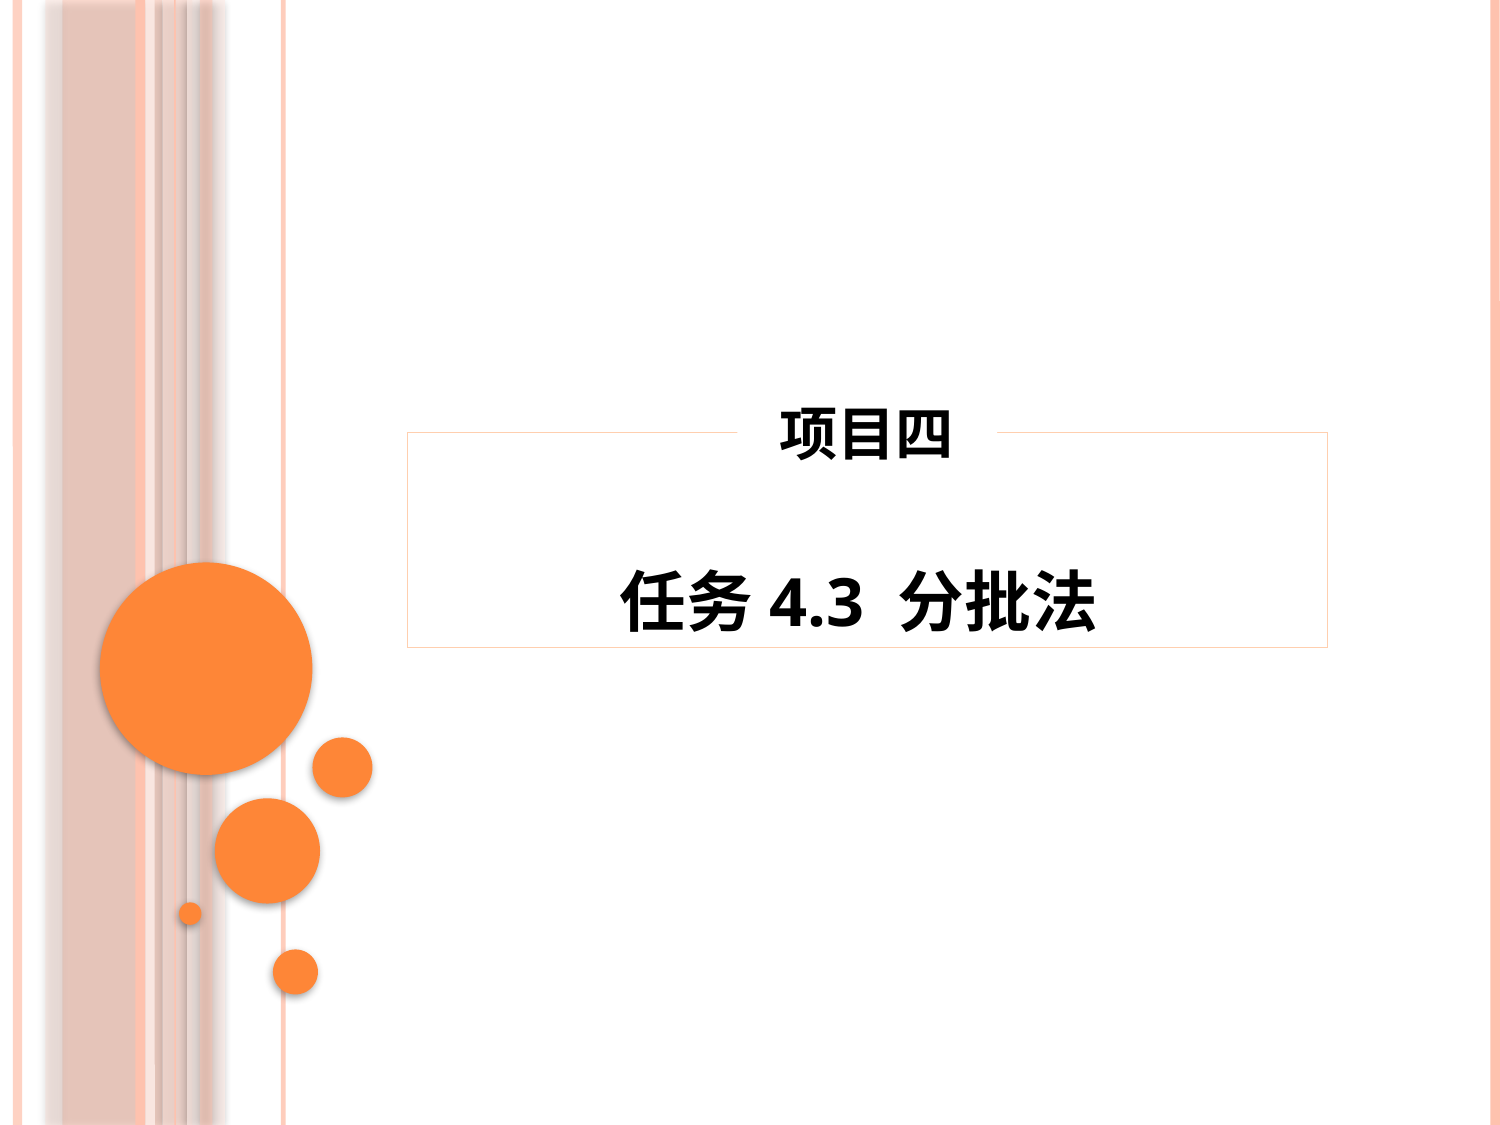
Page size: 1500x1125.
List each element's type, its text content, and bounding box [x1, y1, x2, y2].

text_box 项目四 [737, 389, 998, 475]
text_box 任务4.3 分批法 [407, 432, 1328, 648]
